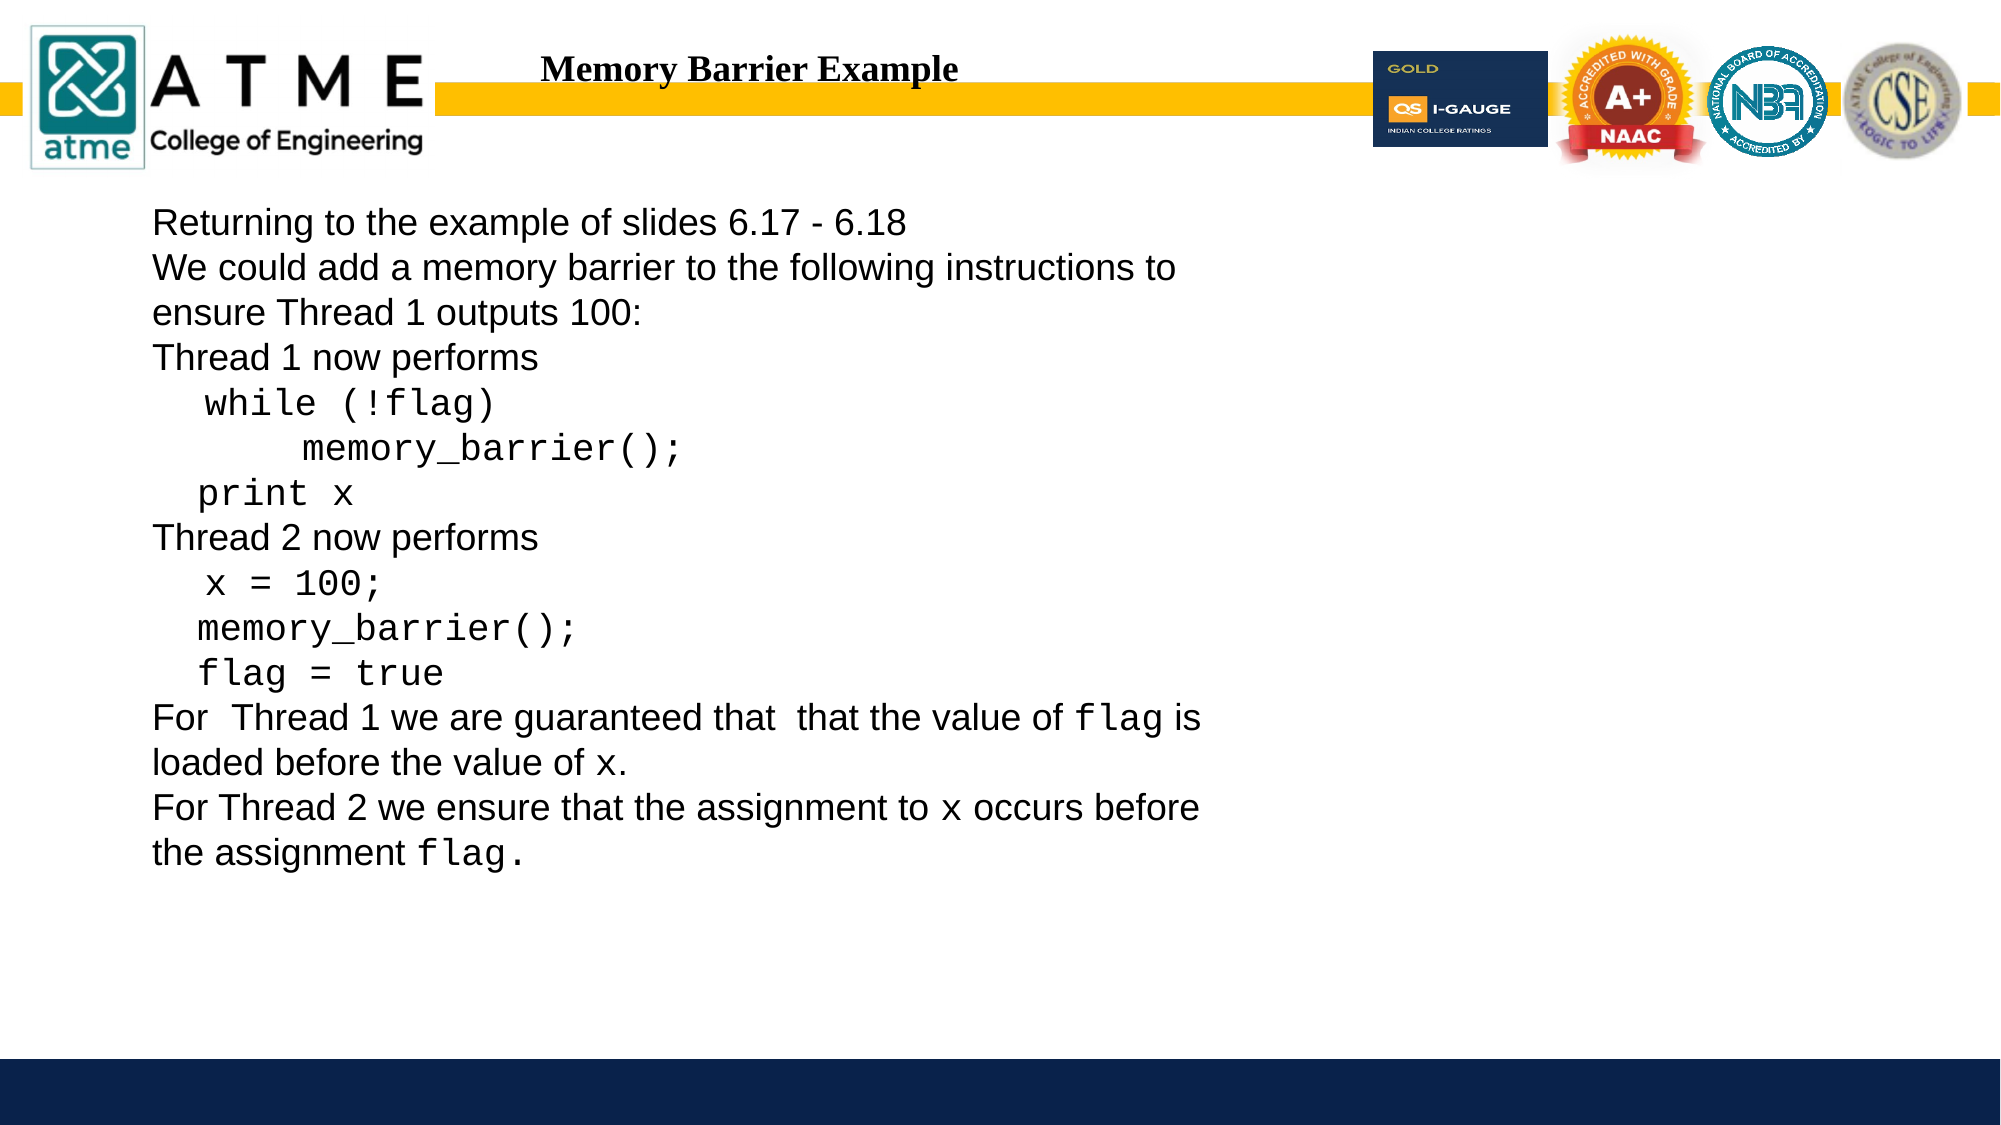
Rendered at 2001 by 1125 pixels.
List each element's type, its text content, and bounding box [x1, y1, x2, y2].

picture [0, 1059, 2001, 1125]
title Memory Barrier Example [75, 36, 1425, 132]
picture [1373, 20, 1828, 180]
picture [1840, 26, 1968, 176]
list Returning to the example of slides 6.17 - 6.18 We could add a memory barrier to the following instructions to ensure Thread 1 outputs 100: Thread 1 now performs while (!flag) memory_barrier(); print x Thread 2 now performs x = 100; memory_barrier(); flag = true For Thread 1 we are guaranteed that that the value of flag is loaded before the value of x. For Thread 2 we ensure that the assignment to x occurs before the assignment flag. [137, 190, 1241, 987]
picture [22, 15, 435, 178]
